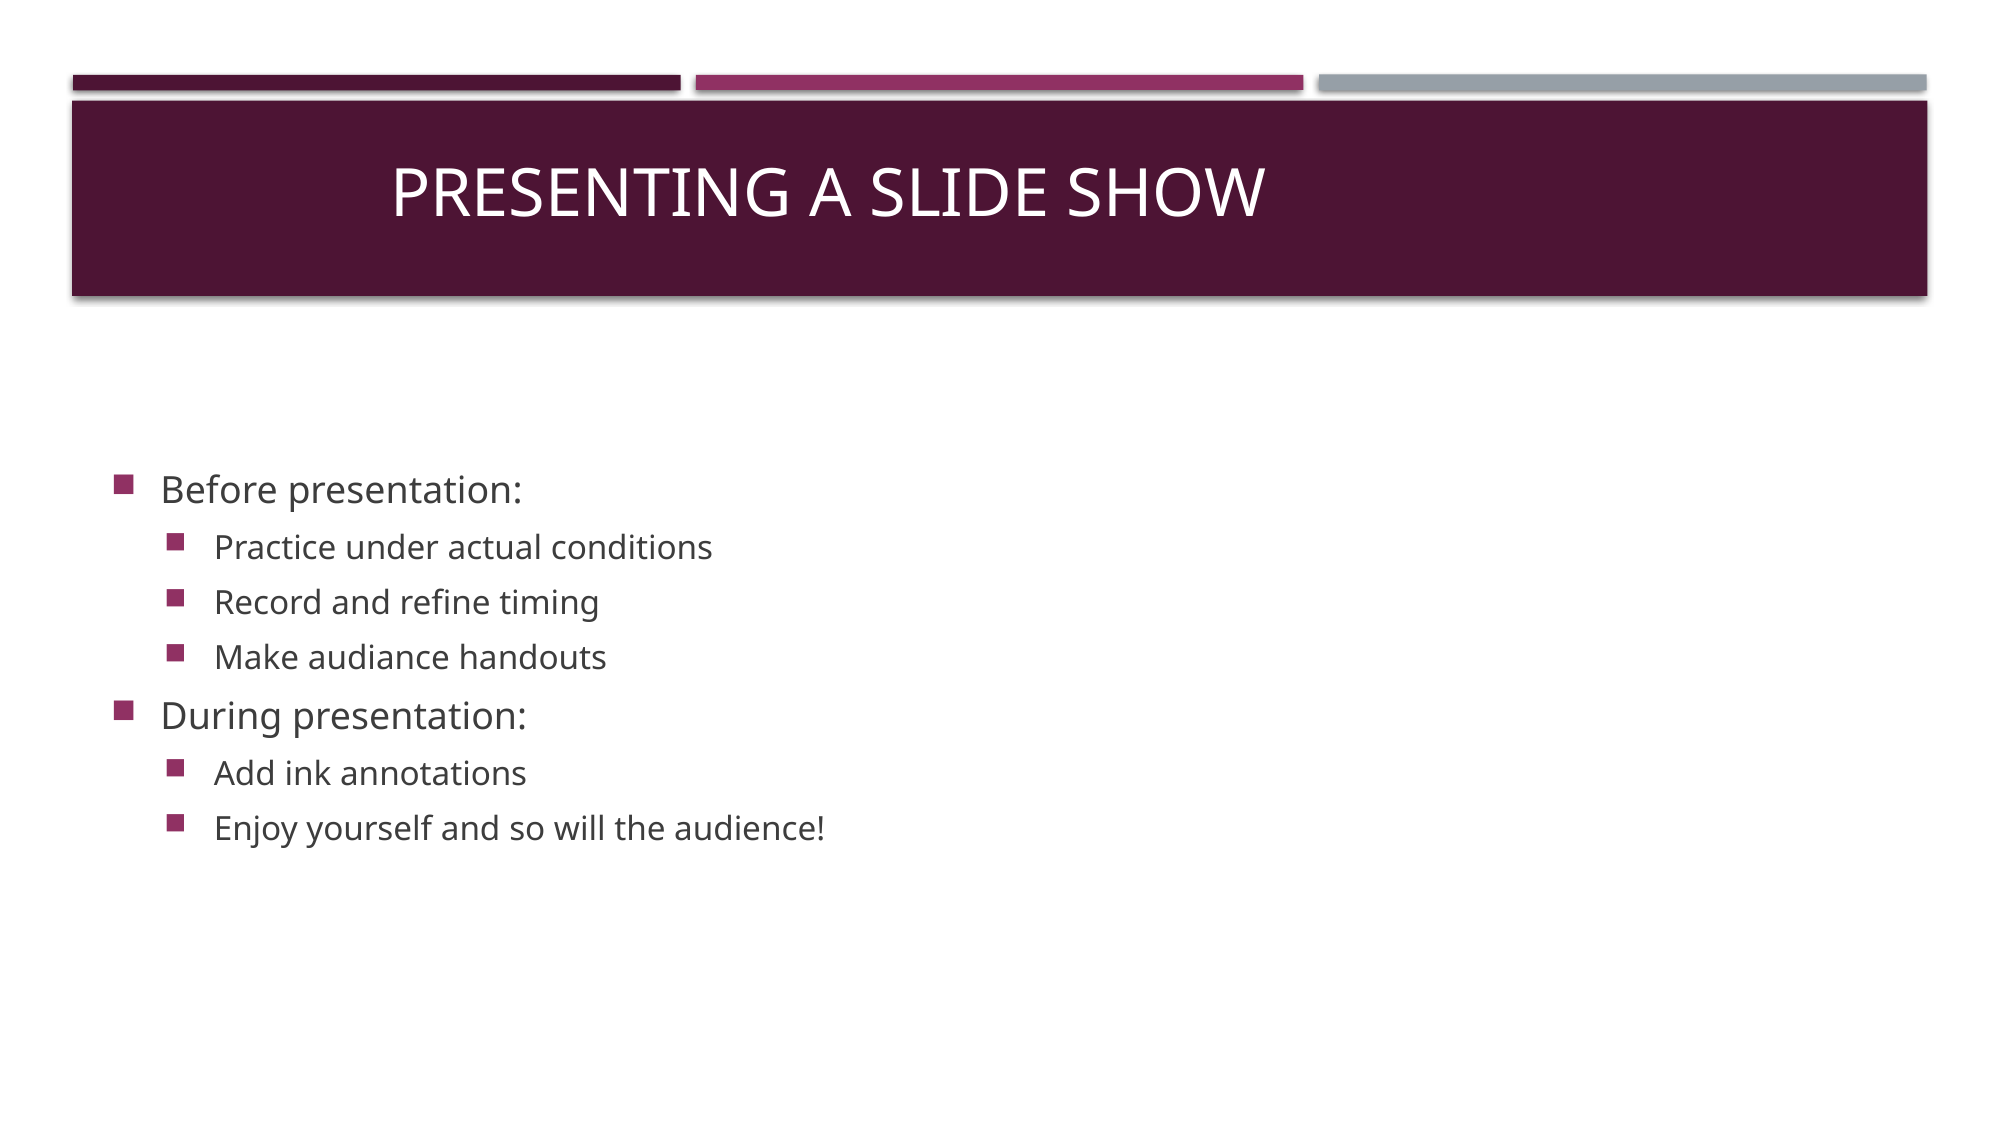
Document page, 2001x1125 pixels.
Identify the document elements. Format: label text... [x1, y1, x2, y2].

list Before presentation: Practice under actual conditions Record and refine timing Make audiance handouts During presentation: Add ink annotations Enjoy yourself and so will the audience! [95, 357, 1905, 962]
title Presenting a Slide Show [375, 50, 1750, 238]
